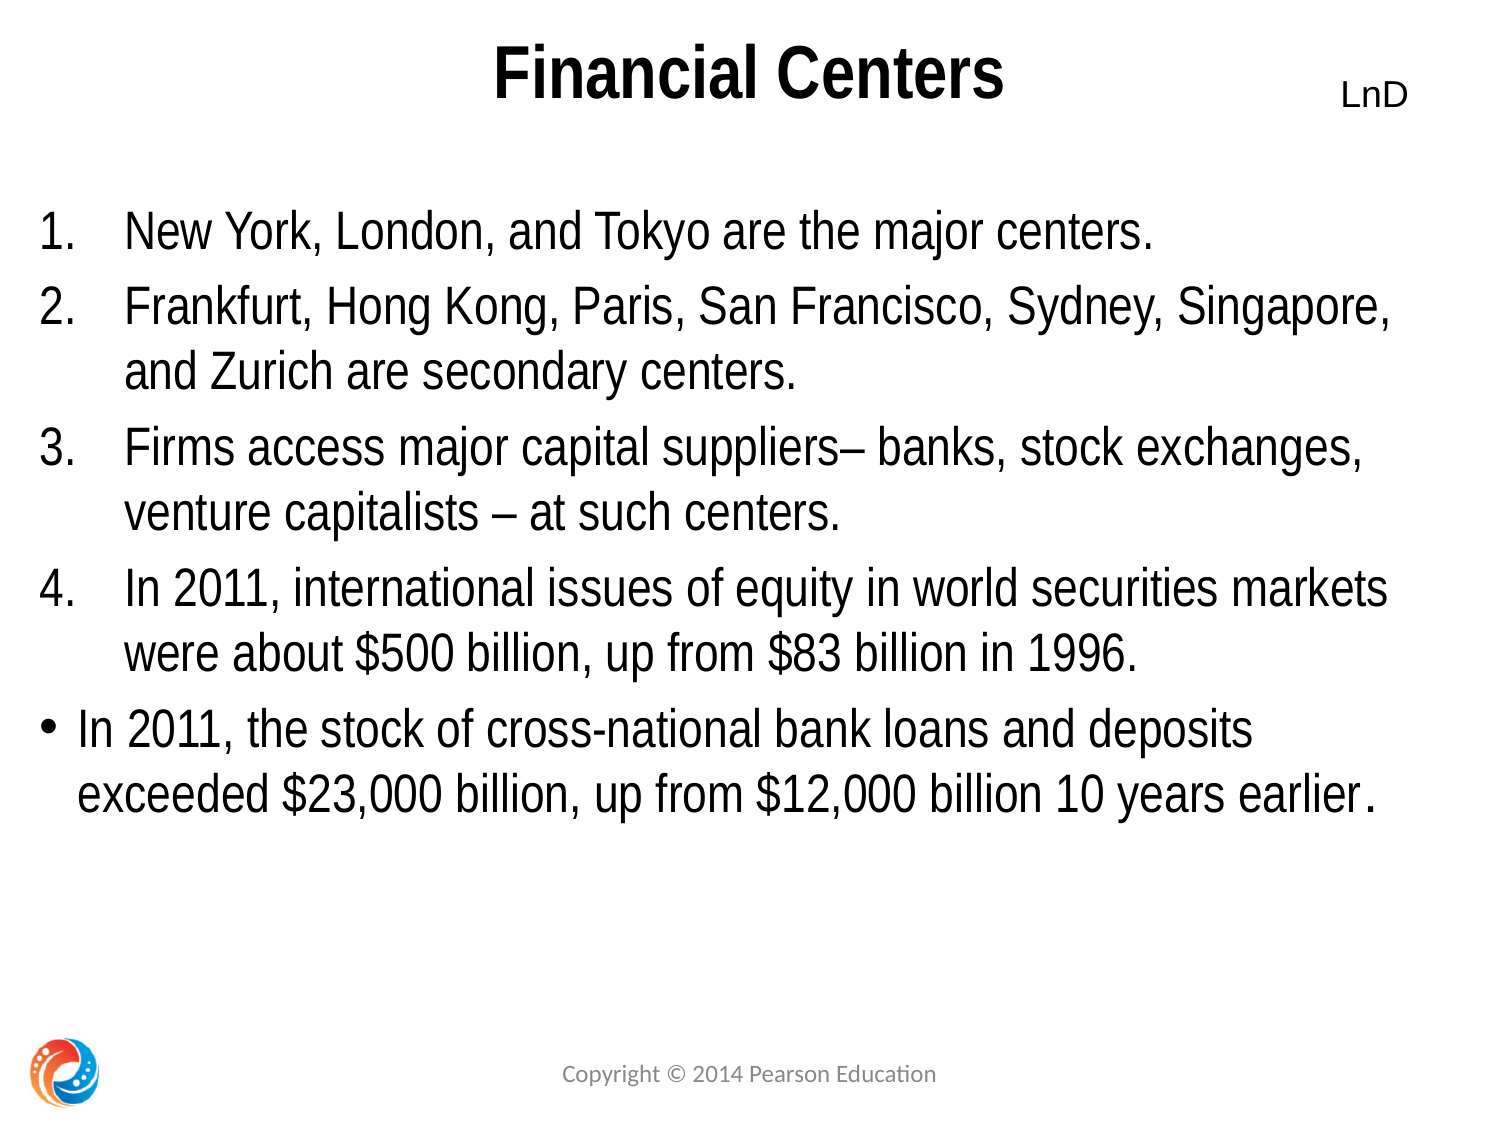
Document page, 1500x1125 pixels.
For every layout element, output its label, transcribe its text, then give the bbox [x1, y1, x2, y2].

title Financial Centers [112, 0, 1388, 138]
picture [23, 1032, 105, 1111]
footer Copyright © 2014 Pearson Education [512, 1042, 988, 1103]
subtitle New York, London, and Tokyo are the major centers. Frankfurt, Hong Kong, Paris, San Francisco, Sydney, Singapore, and Zurich are secondary centers. Firms access major capital suppliers– banks, stock exchanges, venture capitalists – at such centers. In 2011, international issues of equity in world securities markets were about $500 billion, up from $83 billion in 1996. In 2011, the stock of cross-national bank loans and deposits exceeded $23,000 billion, up from $12,000 billion 10 years earlier. [24, 187, 1463, 1101]
text_box LnD [1325, 62, 1424, 123]
